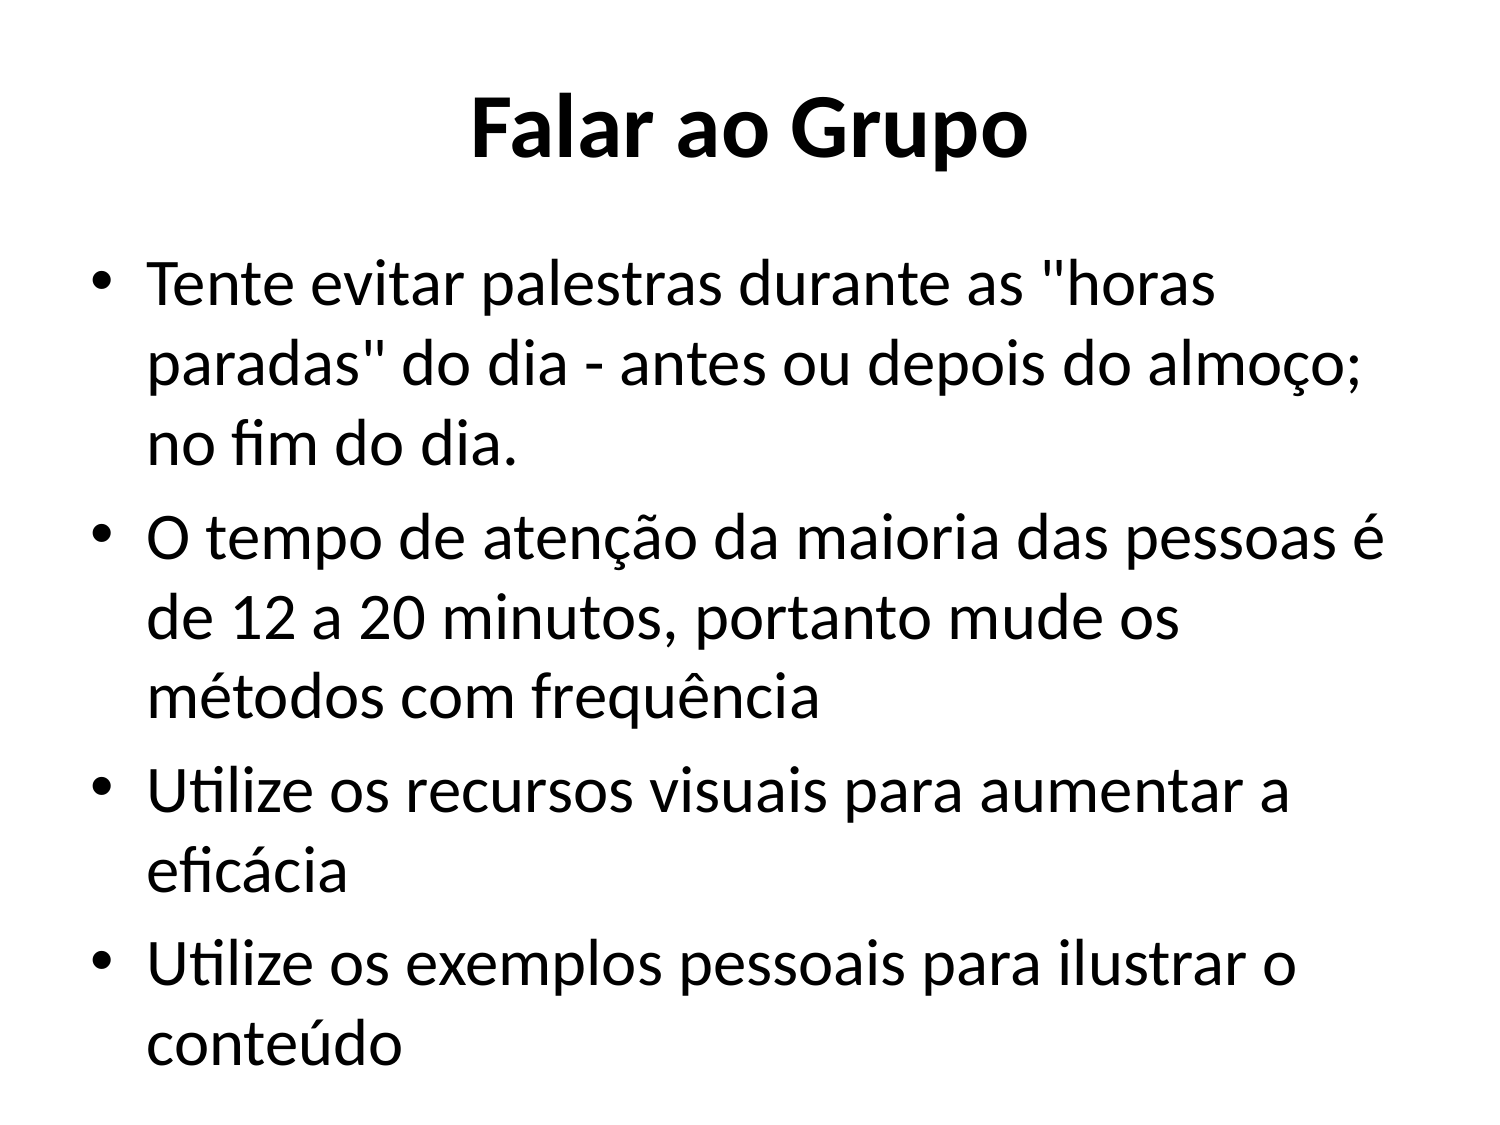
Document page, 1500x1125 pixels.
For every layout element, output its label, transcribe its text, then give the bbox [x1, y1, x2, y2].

title Falar ao Grupo [74, 44, 1426, 197]
list Tente evitar palestras durante as "horas paradas" do dia - antes ou depois do almoço; no fim do dia. O tempo de atenção da maioria das pessoas é de 12 a 20 minutos, portanto mude os métodos com frequência Utilize os recursos visuais para aumentar a eficácia Utilize os exemplos pessoais para ilustrar o conteúdo [74, 231, 1426, 1006]
